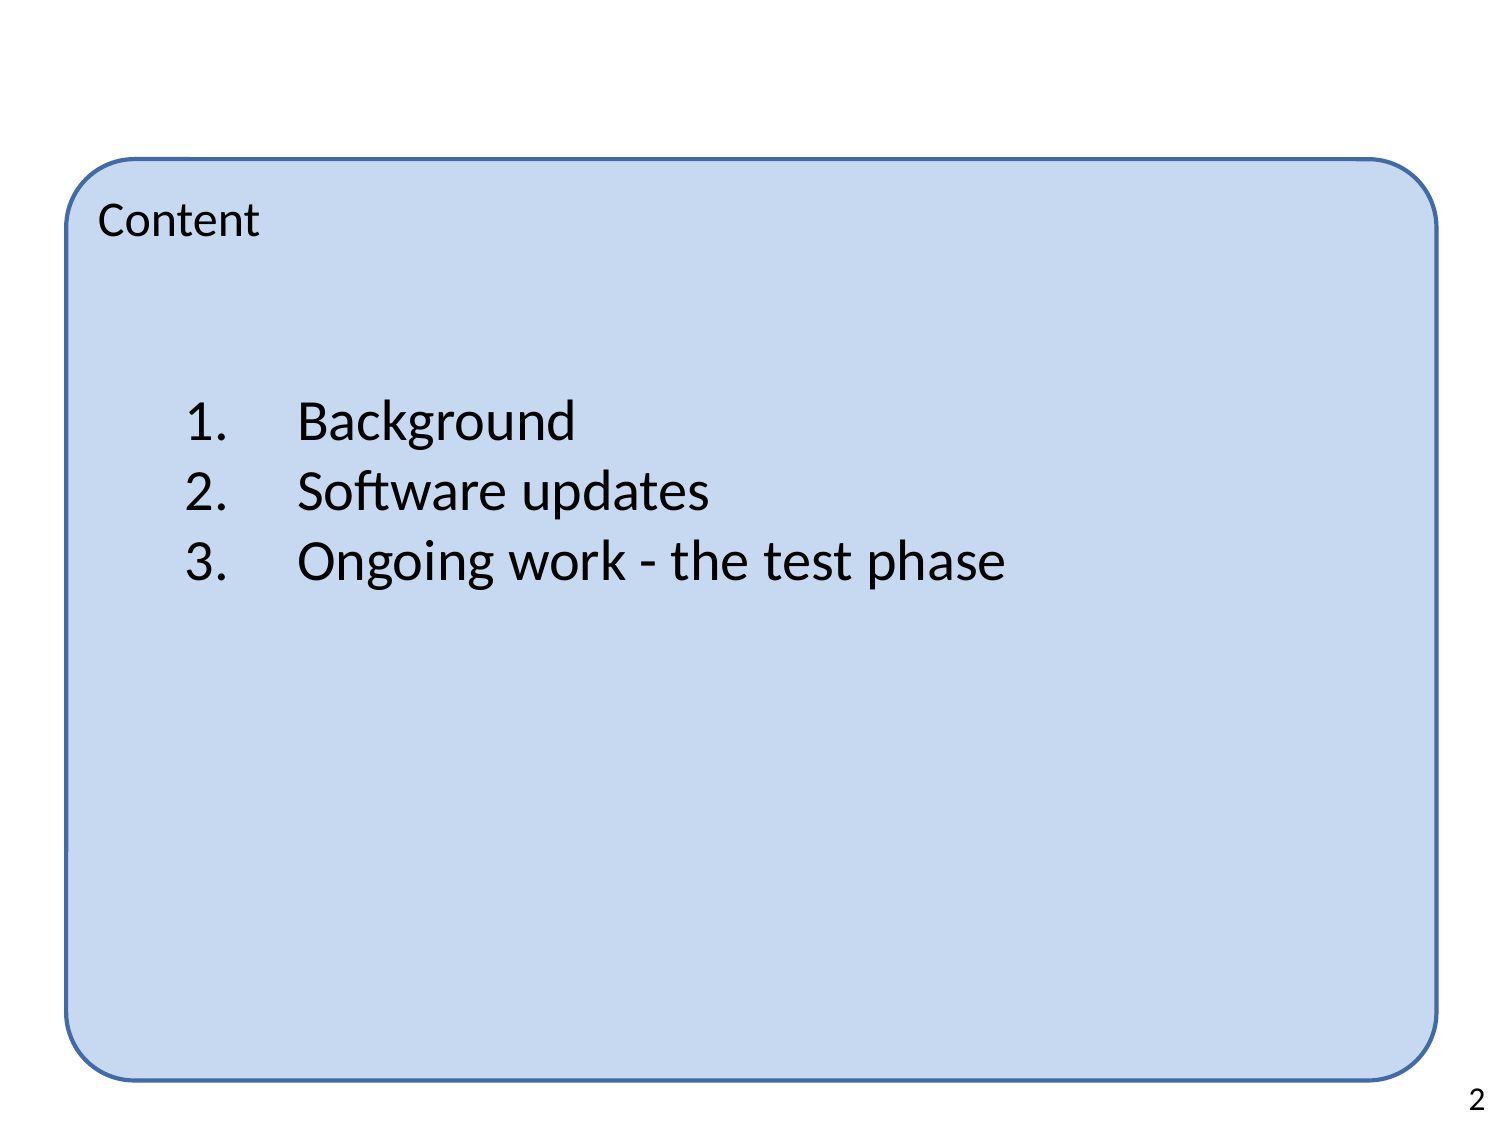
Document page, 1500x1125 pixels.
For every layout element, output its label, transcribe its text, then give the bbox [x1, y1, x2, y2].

text_box Background Software updates Ongoing work - the test phase [169, 375, 1328, 600]
text_box Content [64, 156, 1439, 1083]
